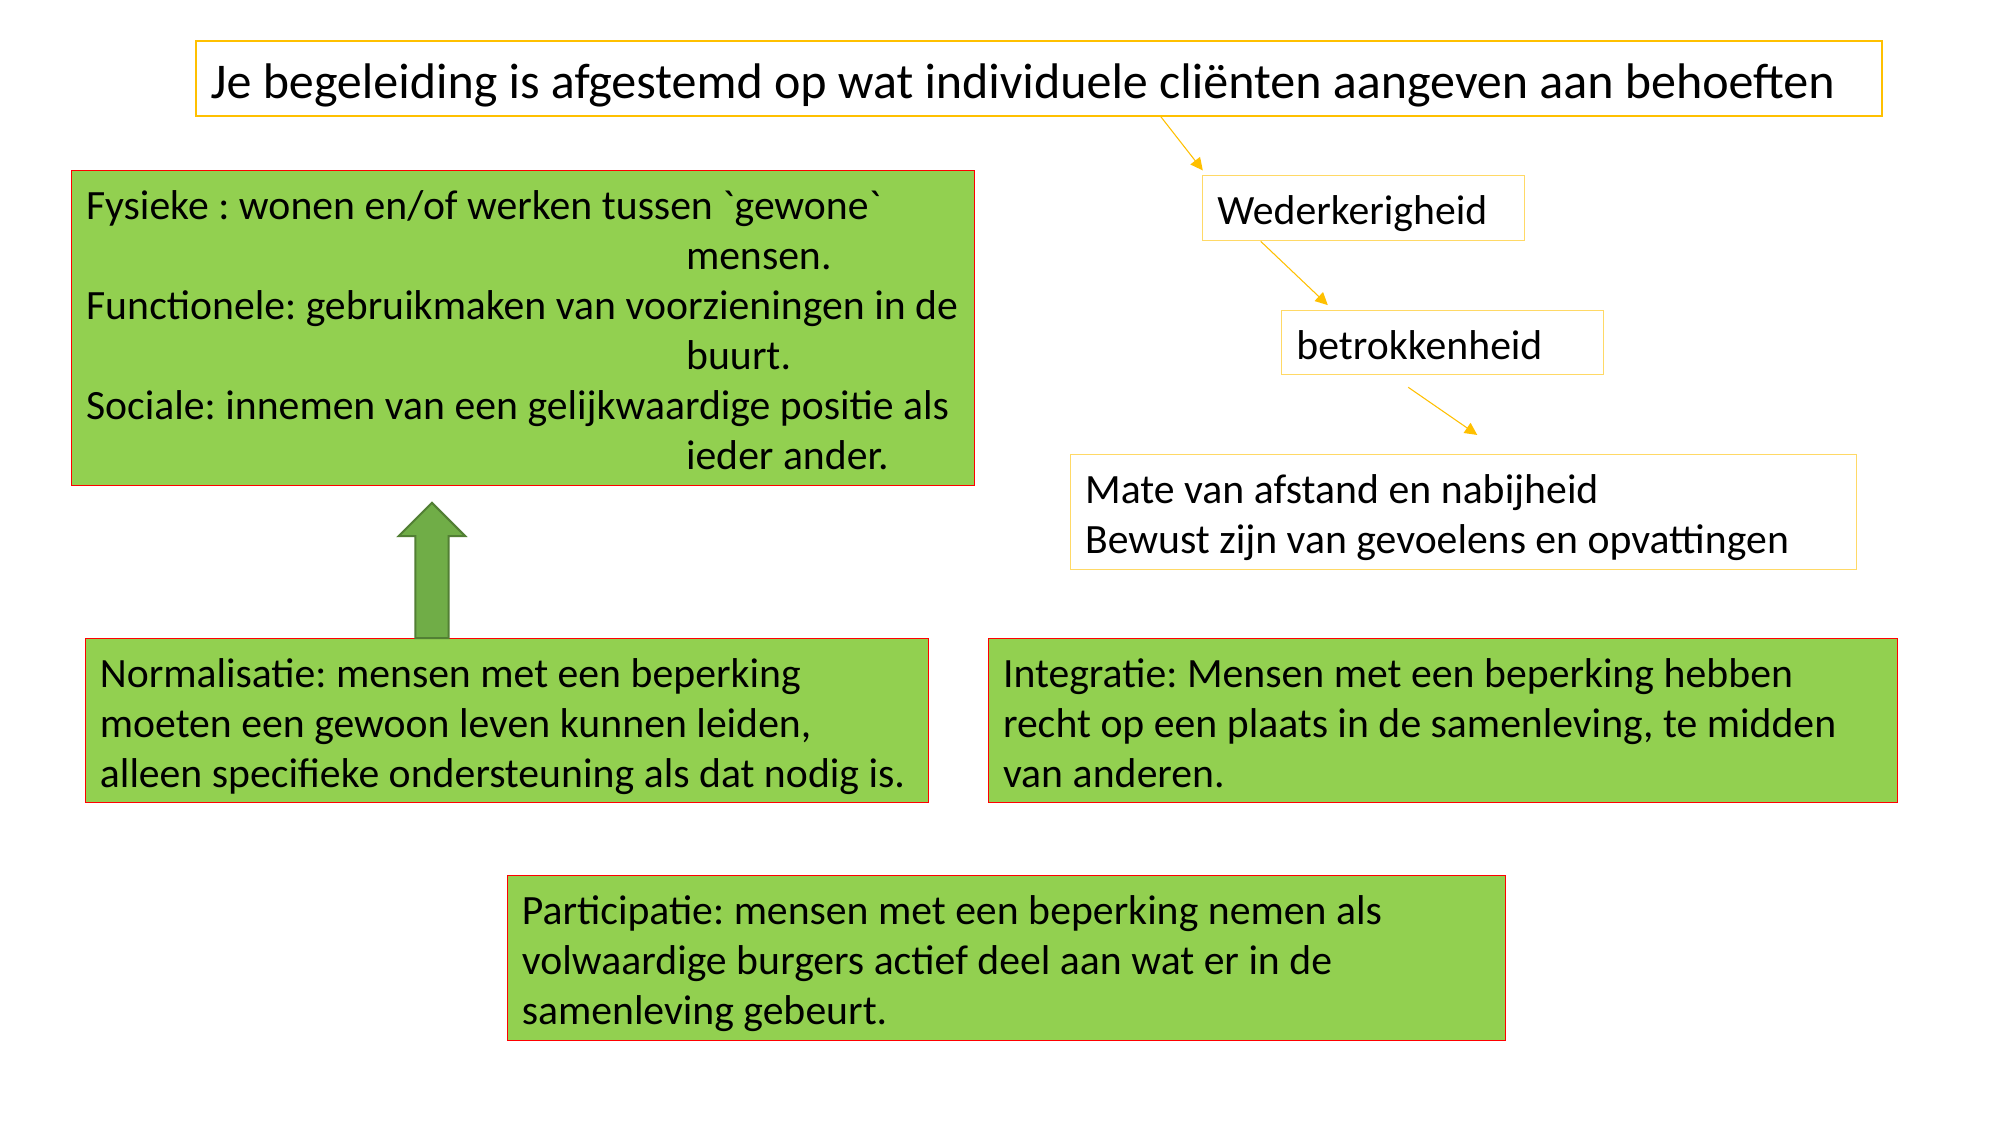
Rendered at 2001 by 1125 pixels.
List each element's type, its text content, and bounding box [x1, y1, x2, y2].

text_box Je begeleiding is afgestemd op wat individuele cliënten aangeven aan behoeften [195, 40, 1883, 117]
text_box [1408, 387, 1478, 435]
text_box Integratie: Mensen met een beperking hebben recht op een plaats in de samenleving, te midden van anderen. [988, 638, 1898, 803]
text_box [396, 501, 468, 640]
text_box Participatie: mensen met een beperking nemen als volwaardige burgers actief deel aan wat er in de samenleving gebeurt. [507, 875, 1506, 1041]
text_box Normalisatie: mensen met een beperking moeten een gewoon leven kunnen leiden, alleen specifieke ondersteuning als dat nodig is. [85, 638, 929, 803]
text_box Wederkerigheid [1202, 175, 1525, 241]
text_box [1260, 241, 1328, 306]
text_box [1160, 116, 1203, 171]
text_box Fysieke : wonen en/of werken tussen `gewone` mensen. Functionele: gebruikmaken van voorzieningen in de buurt. Sociale: innemen van een gelijkwaardige positie als ieder ander. [71, 170, 975, 486]
text_box betrokkenheid [1281, 310, 1604, 375]
text_box Mate van afstand en nabijheid Bewust zijn van gevoelens en opvattingen [1070, 454, 1857, 570]
